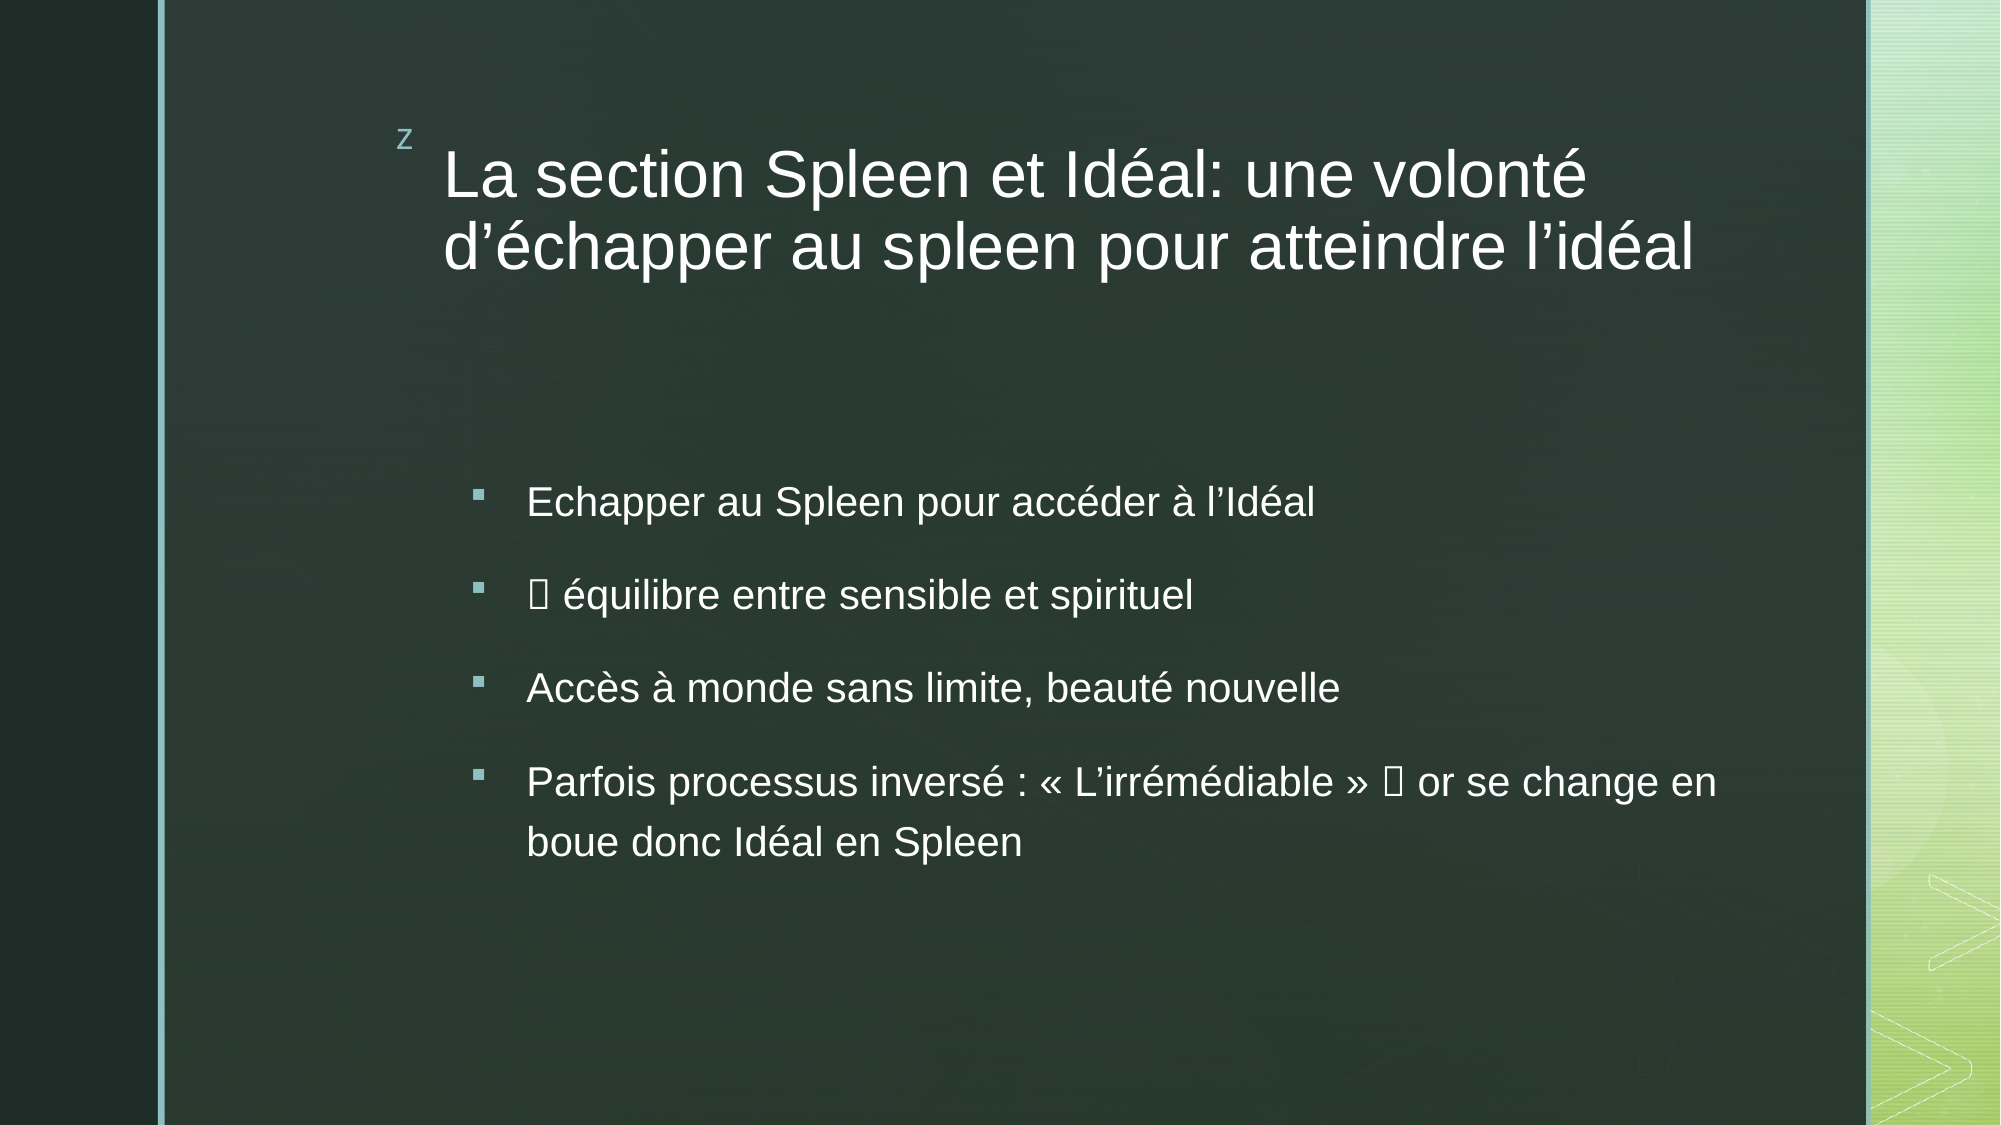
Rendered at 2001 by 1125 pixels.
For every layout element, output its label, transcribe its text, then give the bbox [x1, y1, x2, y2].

title La section Spleen et Idéal: une volonté d’échapper au spleen pour atteindre l’idéal [428, 132, 1734, 310]
list Echapper au Spleen pour accéder à l’Idéal  équilibre entre sensible et spirituel Accès à monde sans limite, beauté nouvelle Parfois processus inversé : « L’irrémédiable »  or se change en boue donc Idéal en Spleen [454, 336, 1734, 993]
picture [1871, 0, 2001, 1125]
